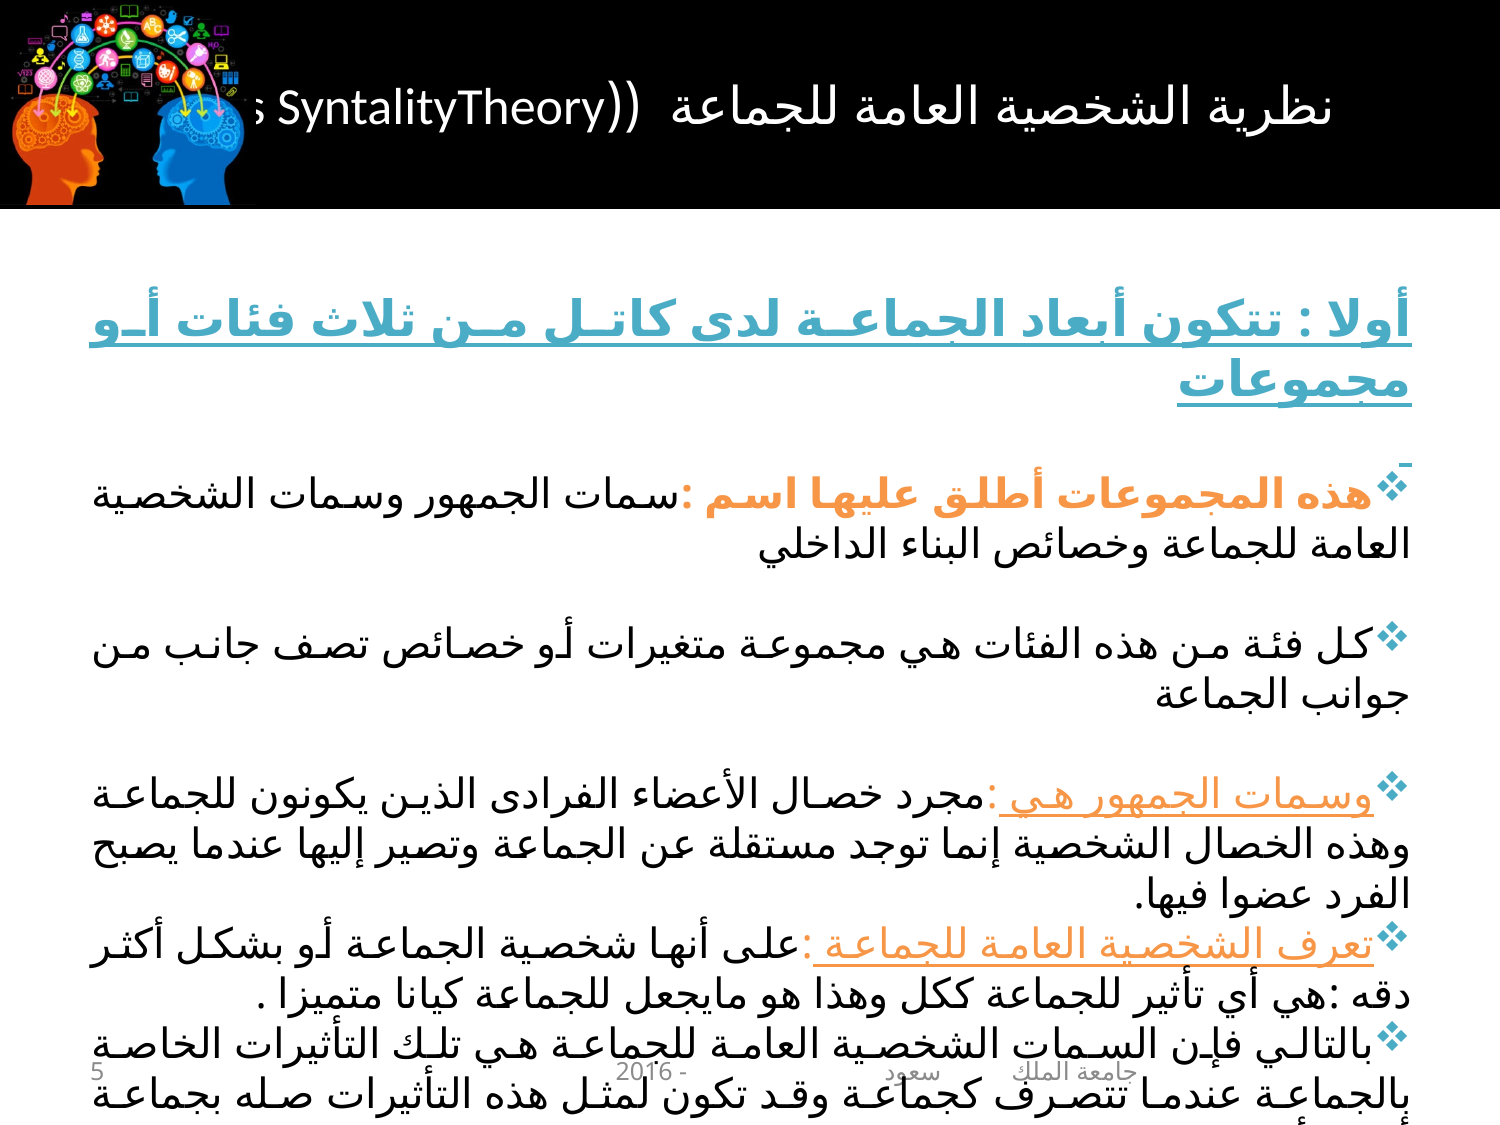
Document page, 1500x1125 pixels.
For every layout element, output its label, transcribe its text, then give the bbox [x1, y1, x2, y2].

picture [0, 0, 256, 205]
footer جامعة الملك سعود - 2016 [512, 1042, 988, 1103]
slide_number 5 [75, 1042, 425, 1103]
text_box أولا : تتكون أبعاد الجماعة لدى كاتل من ثلاث فئات أو مجموعات هذه المجموعات أطلق عليها اسم :سمات الجمهور وسمات الشخصية العامة للجماعة وخصائص البناء الداخلي كل فئة من هذه الفئات هي مجموعة متغيرات أو خصائص تصف جانب من جوانب الجماعة وسمات الجمهور هي :مجرد خصال الأعضاء الفرادى الذين يكونون للجماعة وهذه الخصال الشخصية إنما توجد مستقلة عن الجماعة وتصير إليها عندما يصبح الفرد عضوا فيها. تعرف الشخصية العامة للجماعة :على أنها شخصية الجماعة أو بشكل أكثر دقه :هي أي تأثير للجماعة ككل وهذا هو مايجعل للجماعة كيانا متميزا . بالتالي فإن السمات الشخصية العامة للجماعة هي تلك التأثيرات الخاصة بالجماعة عندما تتصرف كجماعة وقد تكون لمثل هذه التأثيرات صله بجماعة أخرى أو بالبيئة التي توجد الجماعة فيها . [76, 278, 1427, 965]
text_box نظرية الشخصية العامة للجماعة ((Groups SyntalityTheory [257, 0, 1500, 209]
